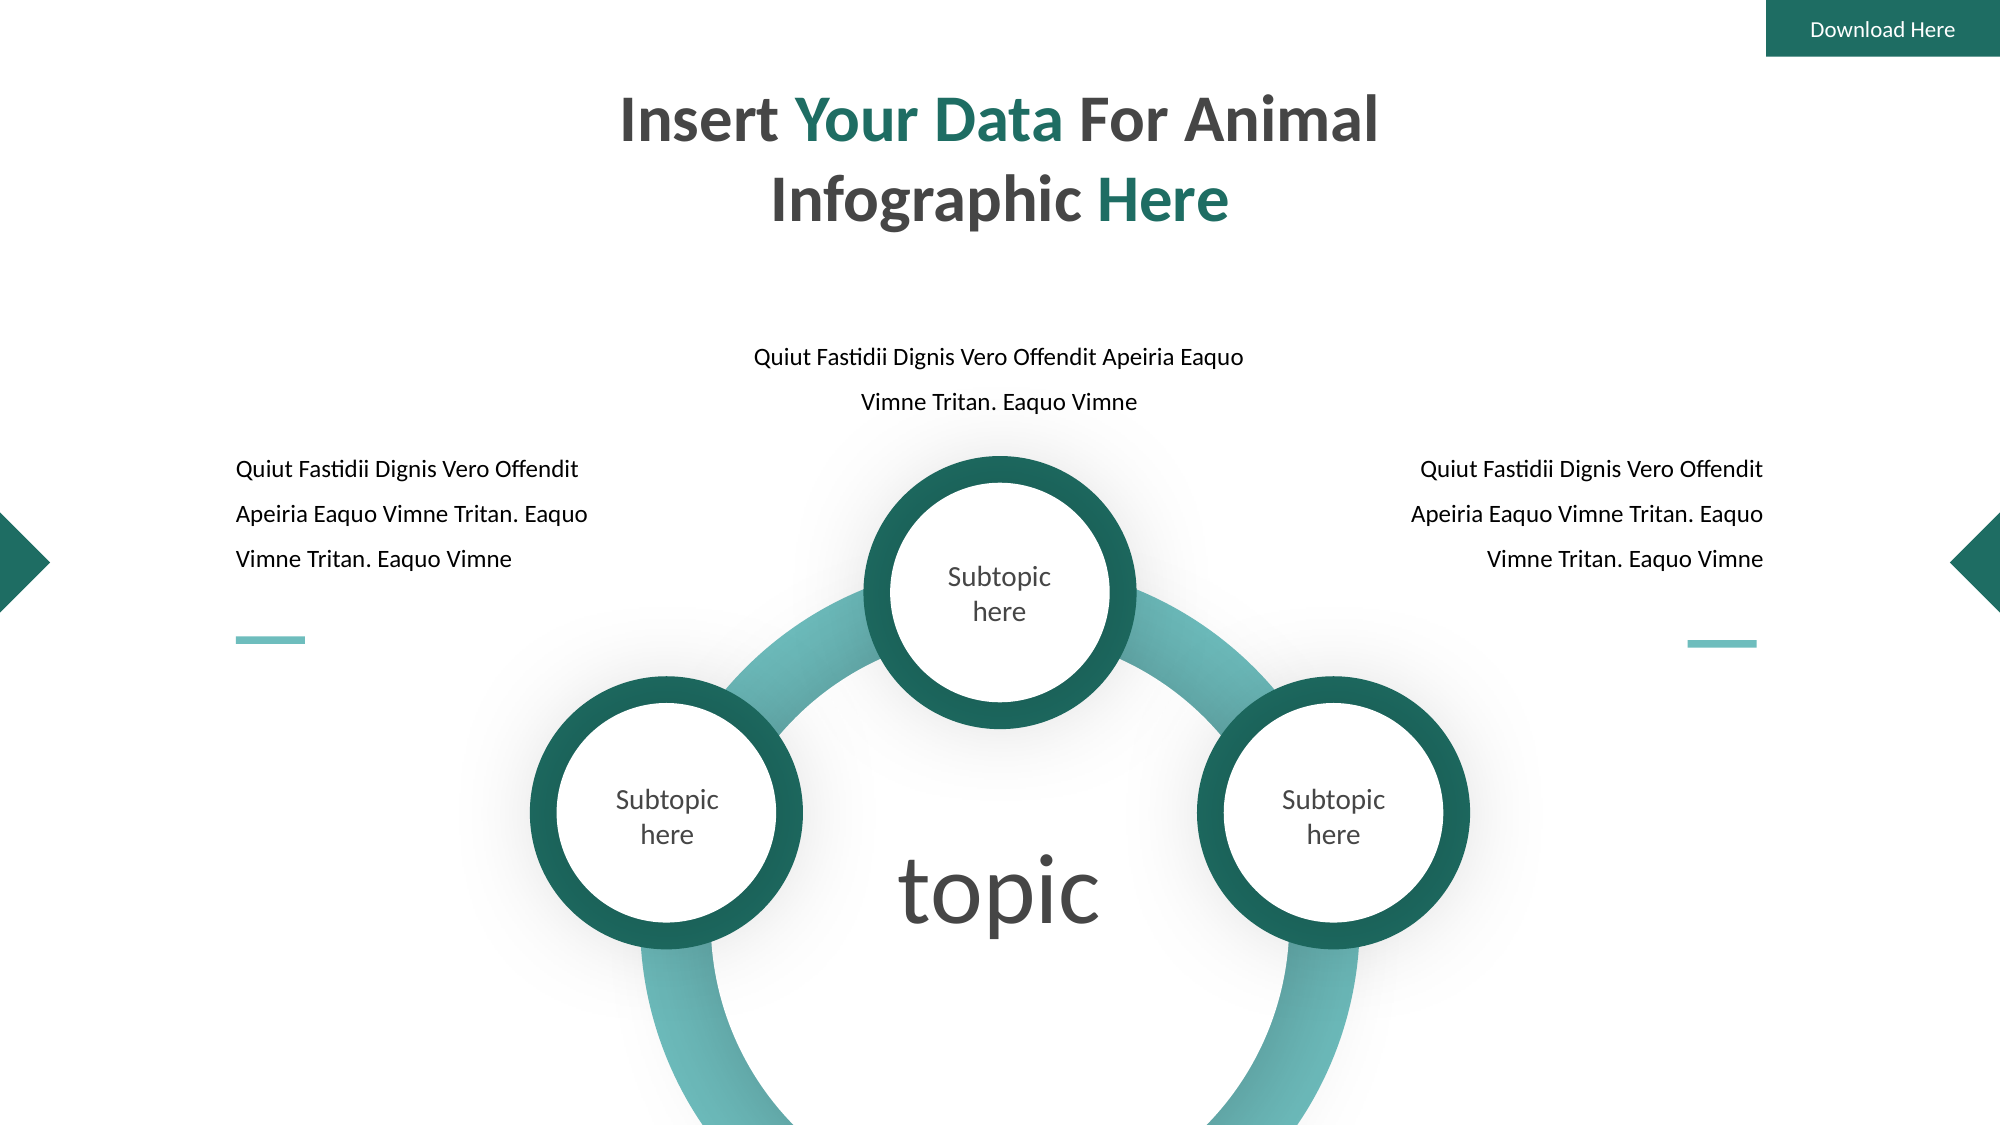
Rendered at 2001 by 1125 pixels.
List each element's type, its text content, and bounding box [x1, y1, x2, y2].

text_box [863, 455, 1137, 730]
text_box [1948, 510, 2000, 615]
text_box Insert Your Data For Animal Infographic Here [505, 67, 1495, 243]
text_box Download Here [1765, 0, 2000, 58]
text_box [0, 510, 52, 615]
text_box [1196, 676, 1471, 950]
text_box Quiut Fastidii Dignis Vero Offendit Apeiria Eaquo Vimne Tritan. Eaquo Vimne Tritan. Eaquo Vimne [1365, 437, 1764, 573]
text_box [640, 562, 1360, 1125]
text_box Quiut Fastidii Dignis Vero Offendit Apeiria Eaquo Vimne Tritan. Eaquo Vimne [747, 325, 1252, 416]
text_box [529, 676, 803, 950]
text_box [235, 635, 306, 645]
text_box [1687, 639, 1758, 649]
text_box Quiut Fastidii Dignis Vero Offendit Apeiria Eaquo Vimne Tritan. Eaquo Vimne Tritan. Eaquo Vimne [235, 437, 635, 573]
